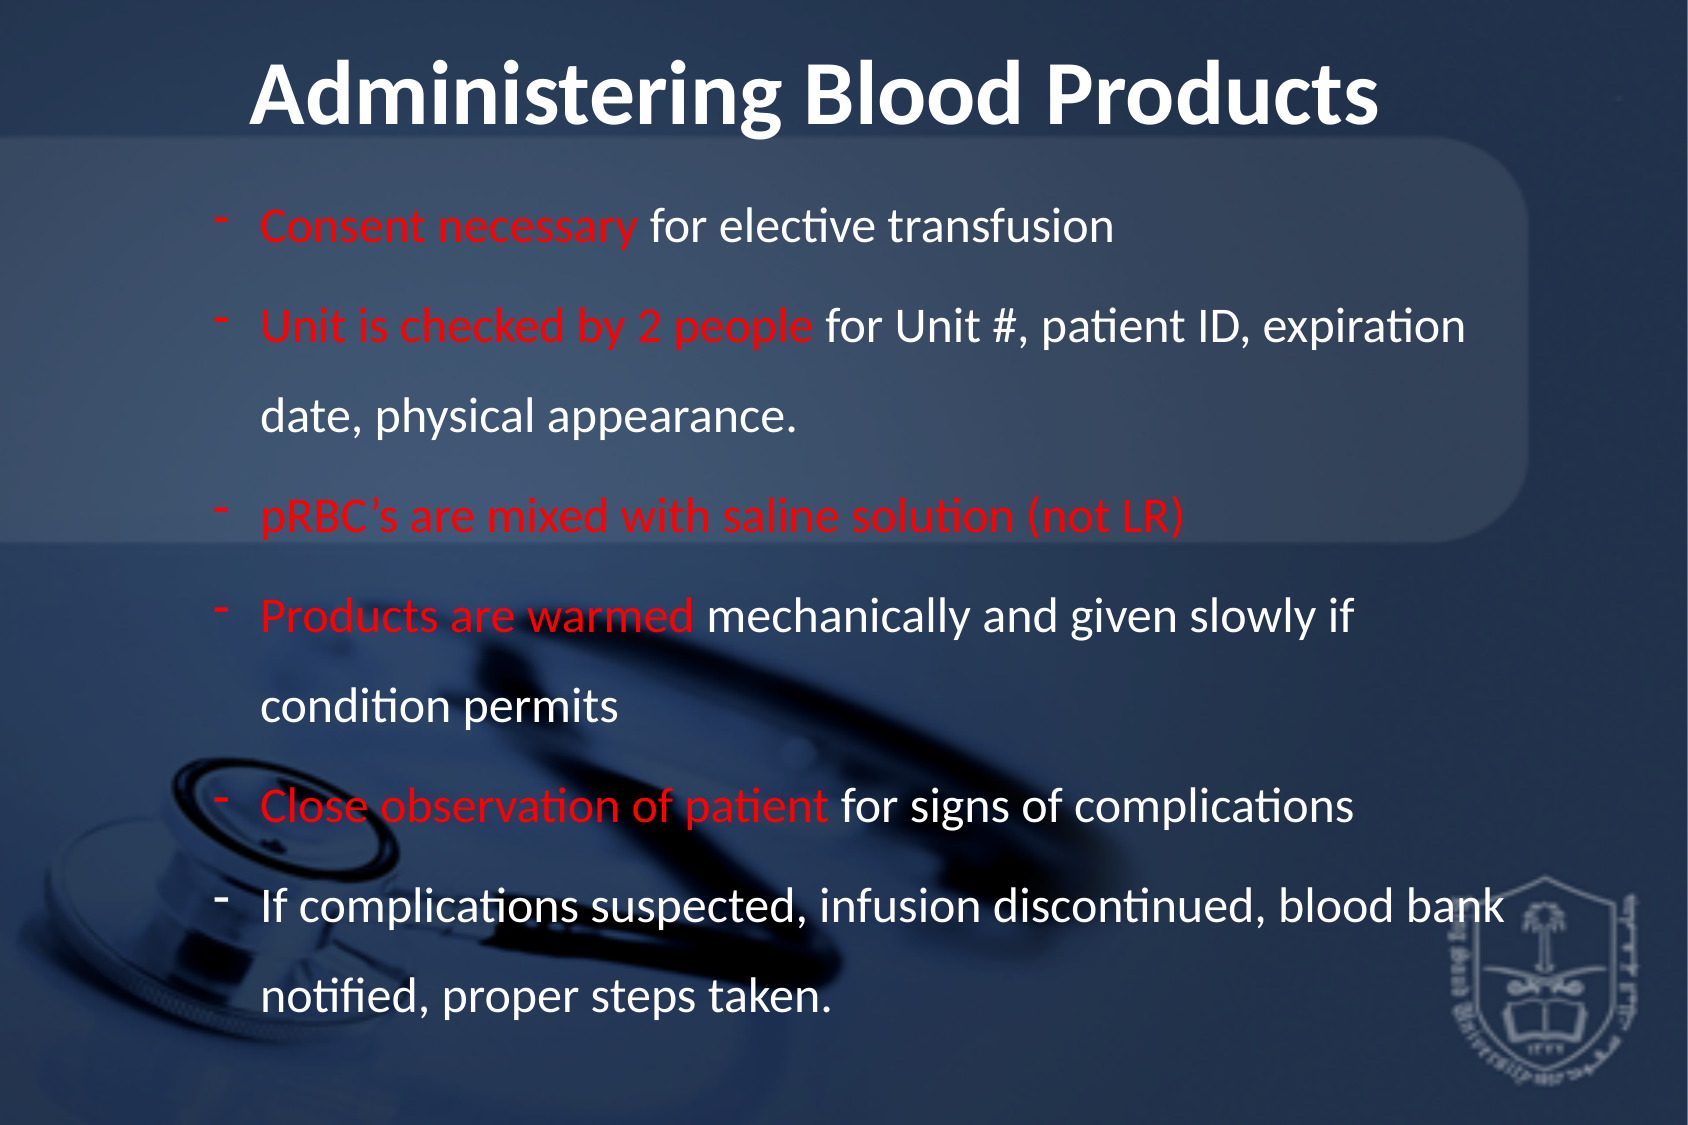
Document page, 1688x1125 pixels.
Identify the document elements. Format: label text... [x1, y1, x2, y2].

title Administering Blood Products [98, 24, 1533, 150]
list Consent necessary for elective transfusion Unit is checked by 2 people for Unit #, patient ID, expiration date, physical appearance. pRBC’s are mixed with saline solution (not LR) Products are warmed mechanically and given slowly if condition permits Close observation of patient for signs of complications If complications suspected, infusion discontinued, blood bank notified, proper steps taken. [123, 155, 1558, 831]
picture [0, 0, 1688, 1125]
